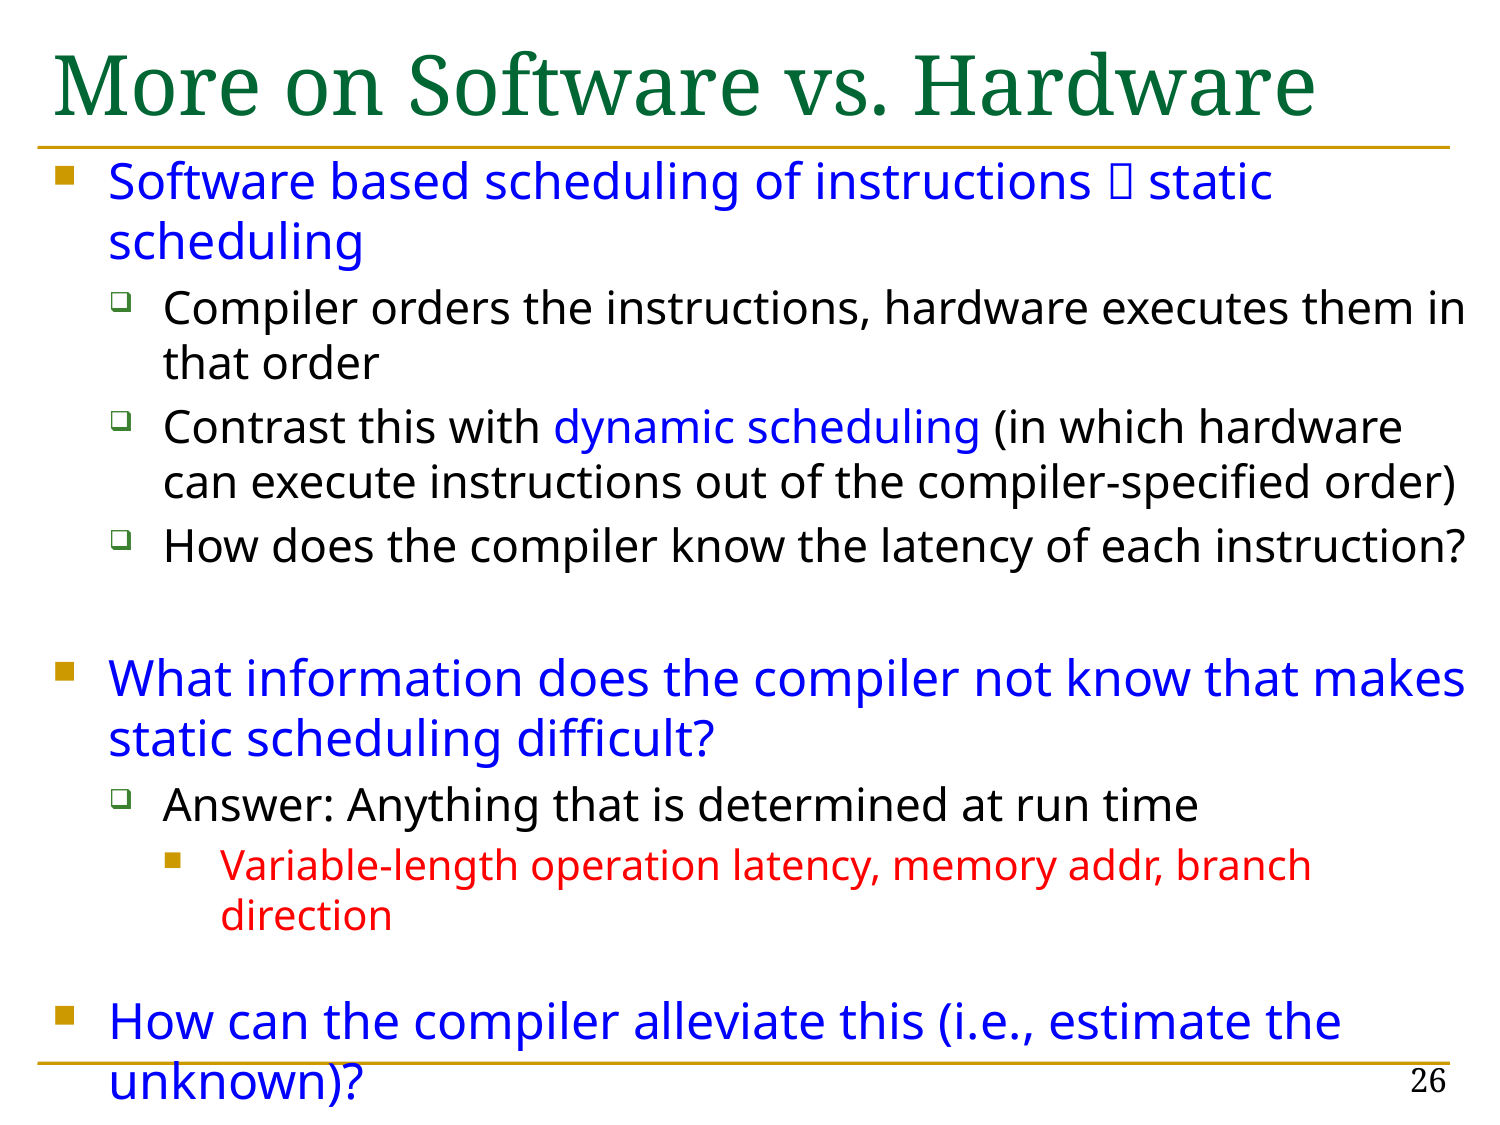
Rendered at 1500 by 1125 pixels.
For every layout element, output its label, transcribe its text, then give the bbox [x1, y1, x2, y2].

slide_number 26 [1111, 1036, 1462, 1112]
list Software based scheduling of instructions  static scheduling Compiler orders the instructions, hardware executes them in that order Contrast this with dynamic scheduling (in which hardware can execute instructions out of the compiler-specified order) How does the compiler know the latency of each instruction? What information does the compiler not know that makes static scheduling difficult? Answer: Anything that is determined at run time Variable-length operation latency, memory addr, branch direction How can the compiler alleviate this (i.e., estimate the unknown)? Answer: Profiling [37, 141, 1488, 994]
title More on Software vs. Hardware [37, 24, 1450, 141]
